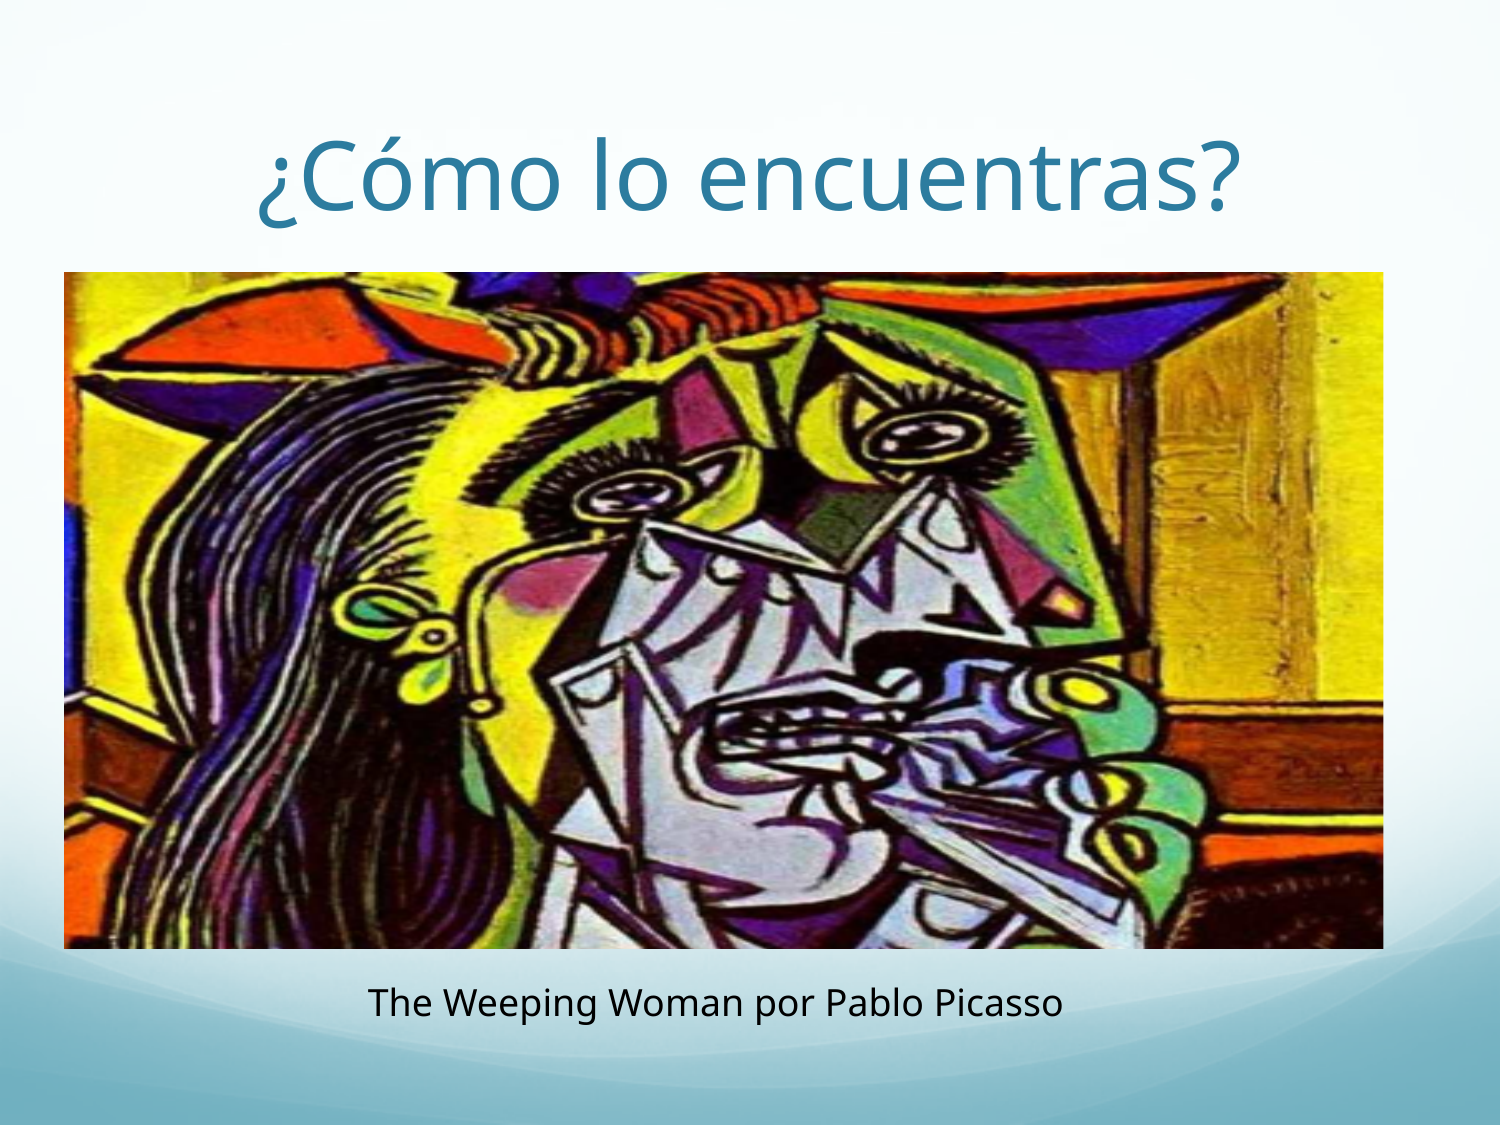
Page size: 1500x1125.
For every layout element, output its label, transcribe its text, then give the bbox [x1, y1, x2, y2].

text_box The Weeping Woman por Pablo Picasso [237, 971, 1196, 1031]
title ¿Cómo lo encuentras? [90, 17, 1410, 237]
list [63, 271, 1384, 950]
